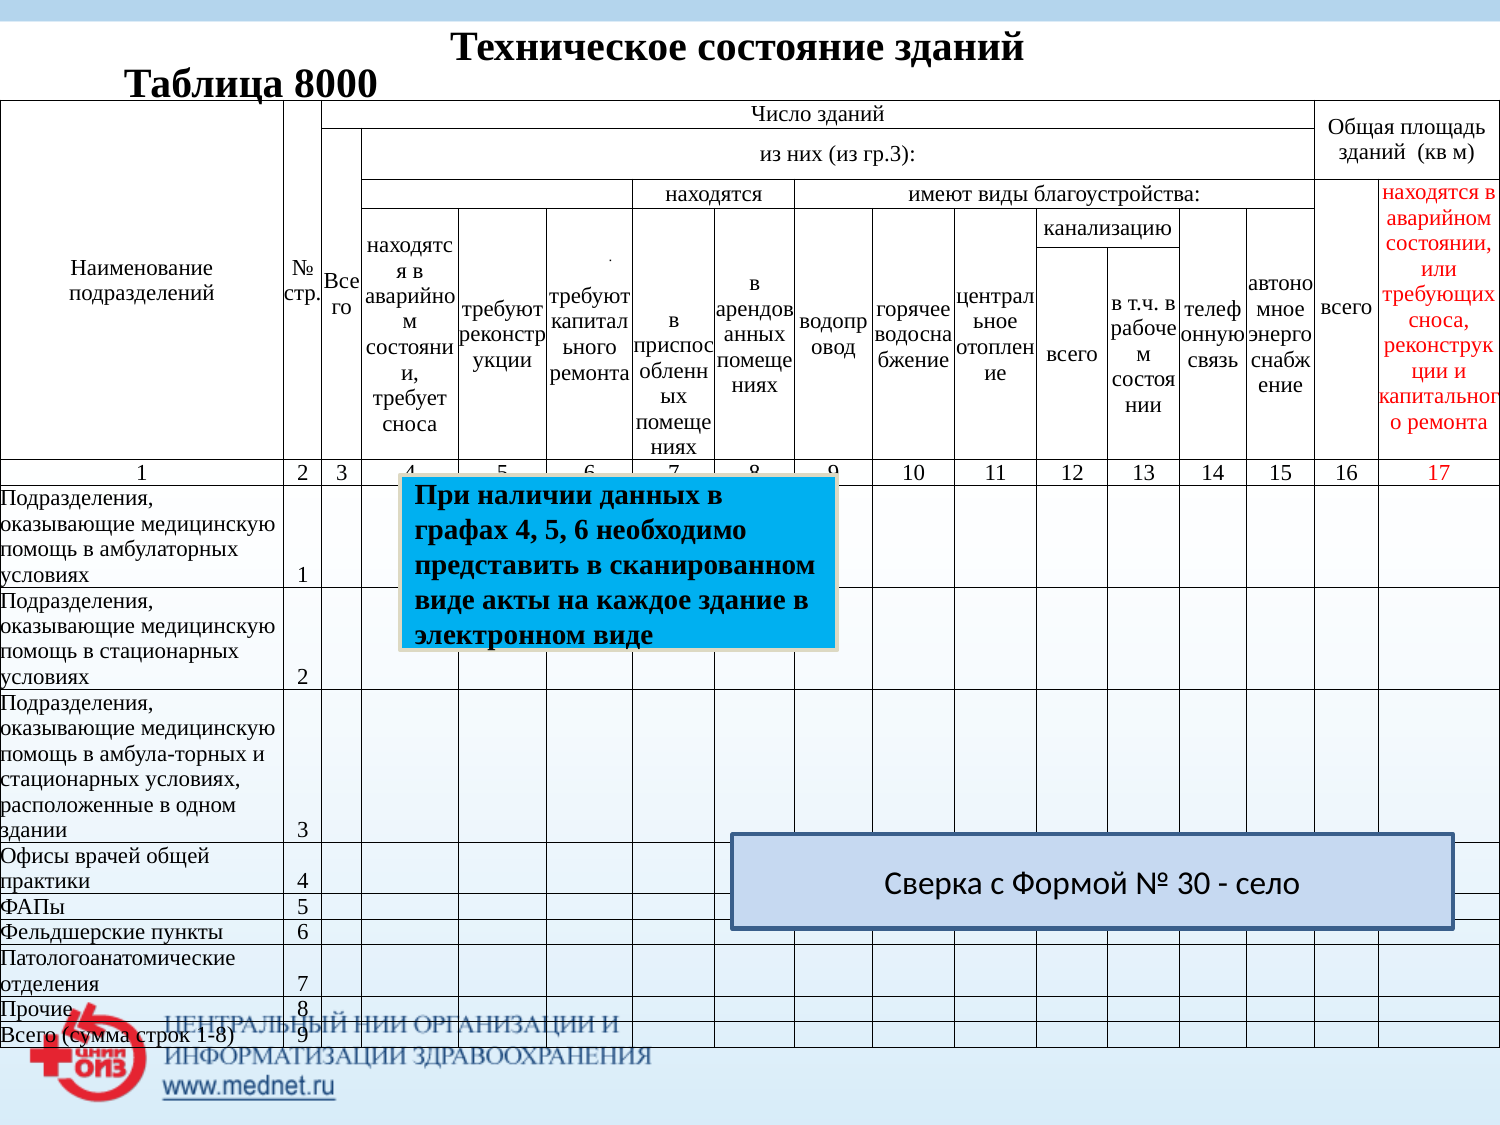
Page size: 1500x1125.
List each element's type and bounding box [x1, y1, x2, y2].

table_cell [322, 920, 361, 944]
table_cell [547, 894, 632, 919]
table_cell [1, 1022, 283, 1047]
table_cell [362, 894, 458, 919]
table_cell [795, 460, 872, 485]
table_cell [284, 920, 321, 944]
table_header [284, 101, 321, 459]
table_cell [1037, 486, 1107, 587]
table_cell [1247, 588, 1314, 689]
table_cell [1315, 997, 1378, 1021]
table_cell [284, 460, 321, 485]
text_box [37, 12, 1438, 75]
table_cell [1, 945, 283, 996]
table_cell [873, 945, 954, 996]
table_cell [547, 945, 632, 996]
table_cell [1037, 588, 1107, 689]
table_cell [795, 209, 872, 459]
table_cell [1379, 945, 1499, 996]
table_cell [715, 690, 794, 842]
table_cell [1379, 920, 1499, 944]
table_cell [362, 1022, 458, 1047]
table_cell [1247, 209, 1314, 459]
table_cell [795, 945, 872, 996]
table_cell [362, 486, 398, 587]
table_cell [955, 997, 1036, 1021]
table_cell [362, 209, 458, 459]
table_cell [633, 843, 714, 893]
table_cell [322, 997, 361, 1021]
table_cell [715, 997, 794, 1021]
table_cell [1247, 460, 1314, 485]
table_cell [1247, 945, 1314, 996]
table_cell [362, 180, 632, 208]
table_cell [715, 945, 794, 996]
table_cell [873, 209, 954, 459]
table_cell [362, 945, 458, 996]
table_cell [362, 460, 458, 485]
table_cell [873, 1022, 954, 1047]
table_cell [1315, 588, 1378, 689]
table_cell [633, 209, 714, 459]
table_cell [633, 920, 714, 944]
table_cell [1315, 460, 1378, 485]
table_cell [955, 209, 1036, 459]
table_cell [362, 690, 458, 842]
table_cell [1379, 460, 1499, 485]
table_cell [1180, 460, 1246, 485]
table_cell [1108, 248, 1179, 459]
table_cell [1180, 945, 1246, 996]
table_cell [1180, 997, 1246, 1021]
table_cell [1108, 460, 1179, 485]
table_cell [547, 652, 632, 689]
table_cell [955, 931, 1036, 944]
table_cell [1247, 1022, 1314, 1047]
table_cell [715, 894, 730, 919]
table_cell [322, 129, 361, 459]
table_cell [1379, 690, 1499, 842]
table_cell [1108, 1022, 1179, 1047]
table_cell [547, 209, 632, 459]
table_cell [459, 460, 546, 473]
table_cell [873, 997, 954, 1021]
table_cell [1315, 180, 1378, 459]
table_cell [1108, 945, 1179, 996]
table_cell [873, 486, 954, 587]
table_header [322, 101, 1314, 128]
table_cell [955, 945, 1036, 996]
table_cell [633, 1022, 714, 1047]
table_cell [633, 652, 714, 689]
table_cell [633, 690, 714, 842]
table_cell [284, 894, 321, 919]
table_cell [459, 209, 546, 459]
table_cell [284, 945, 321, 996]
table_cell [873, 690, 954, 832]
table_cell [284, 486, 321, 587]
table_cell [1315, 945, 1378, 996]
table_cell [1455, 894, 1499, 919]
table_cell [873, 460, 954, 485]
table_cell [322, 1022, 361, 1047]
table_cell [1180, 209, 1246, 459]
table_cell [715, 652, 794, 689]
table_cell [284, 690, 321, 842]
table_cell [633, 460, 714, 473]
table_cell [1315, 486, 1378, 587]
table_cell [459, 690, 546, 842]
title [62, 75, 450, 100]
table_cell [1379, 180, 1499, 459]
table_cell [1247, 690, 1314, 832]
table_cell [1379, 997, 1499, 1021]
table_cell [1180, 1022, 1246, 1047]
table_cell [362, 588, 458, 689]
table_cell [633, 997, 714, 1021]
table_cell [1315, 690, 1378, 832]
text_box [398, 473, 839, 652]
table_cell [1108, 690, 1179, 832]
table_cell [715, 460, 794, 473]
table_cell [362, 920, 458, 944]
table_cell [633, 945, 714, 996]
table_cell [1247, 486, 1314, 587]
table_cell [322, 460, 361, 485]
table_header [1, 101, 283, 459]
table_cell [459, 843, 546, 893]
picture [0, 0, 1500, 100]
table_cell [1180, 588, 1246, 689]
table_cell [322, 945, 361, 996]
table_cell [459, 920, 546, 944]
table_cell [1108, 486, 1179, 587]
table_cell [1247, 931, 1314, 944]
table_cell [322, 588, 361, 689]
table_cell [547, 920, 632, 944]
table_cell [459, 1022, 546, 1047]
table_cell [795, 931, 872, 944]
table_cell [1108, 997, 1179, 1021]
table_cell [284, 1022, 321, 1047]
table_cell [955, 690, 1036, 832]
table_cell [1, 920, 283, 944]
table_cell [795, 997, 872, 1021]
table_cell [547, 460, 632, 473]
table_cell [715, 1022, 794, 1047]
table_cell [547, 690, 632, 842]
table_cell [1037, 690, 1107, 832]
table_cell [322, 486, 361, 587]
picture [0, 1048, 1500, 1125]
table_cell [362, 997, 458, 1021]
table_cell [1037, 1022, 1107, 1047]
table_cell [1379, 486, 1499, 587]
table_cell [459, 652, 546, 689]
table_cell [955, 486, 1036, 587]
table_cell [795, 1022, 872, 1047]
table_cell [1037, 931, 1107, 944]
table_cell [1, 843, 283, 893]
table_cell [362, 129, 1314, 179]
table_cell [1379, 1022, 1499, 1047]
table_cell [1379, 588, 1499, 689]
table_cell [284, 843, 321, 893]
table_cell [1, 997, 283, 1021]
table_cell [1180, 690, 1246, 832]
table_cell [322, 690, 361, 842]
table_cell [459, 997, 546, 1021]
table_cell [715, 920, 794, 944]
table_cell [715, 843, 730, 893]
table_cell [715, 209, 794, 459]
table_cell [1180, 931, 1246, 944]
table_cell [322, 843, 361, 893]
table_cell [284, 997, 321, 1021]
table_cell [1, 690, 283, 842]
table_cell [1108, 931, 1179, 944]
table_cell [795, 690, 872, 832]
table_header [1315, 101, 1499, 179]
table_cell [1037, 945, 1107, 996]
table_cell [1037, 209, 1179, 247]
table_cell [459, 945, 546, 996]
table_cell [547, 1022, 632, 1047]
table_cell [873, 588, 954, 689]
table_cell [633, 894, 714, 919]
table_cell [1247, 997, 1314, 1021]
table_cell [1037, 248, 1107, 459]
table_cell [1037, 460, 1107, 485]
table_cell [955, 588, 1036, 689]
table_cell [1180, 486, 1246, 587]
table_cell [1315, 931, 1378, 944]
table_cell [1, 588, 283, 689]
table_cell [839, 486, 872, 587]
table_cell [459, 894, 546, 919]
table_cell [547, 843, 632, 893]
table_cell [955, 460, 1036, 485]
text_box [730, 832, 1455, 931]
table_cell [1108, 588, 1179, 689]
table_cell [795, 588, 872, 689]
table_cell [1037, 997, 1107, 1021]
table_cell [955, 1022, 1036, 1047]
table_cell [1455, 843, 1499, 893]
table_cell [633, 180, 794, 208]
table_cell [795, 180, 1314, 208]
table_cell [322, 894, 361, 919]
table_cell [1, 460, 283, 485]
table_cell [1, 894, 283, 919]
table_cell [1, 486, 283, 587]
table_cell [284, 588, 321, 689]
table_cell [873, 931, 954, 944]
table_cell [547, 997, 632, 1021]
table_cell [1315, 1022, 1378, 1047]
table_cell [362, 843, 458, 893]
